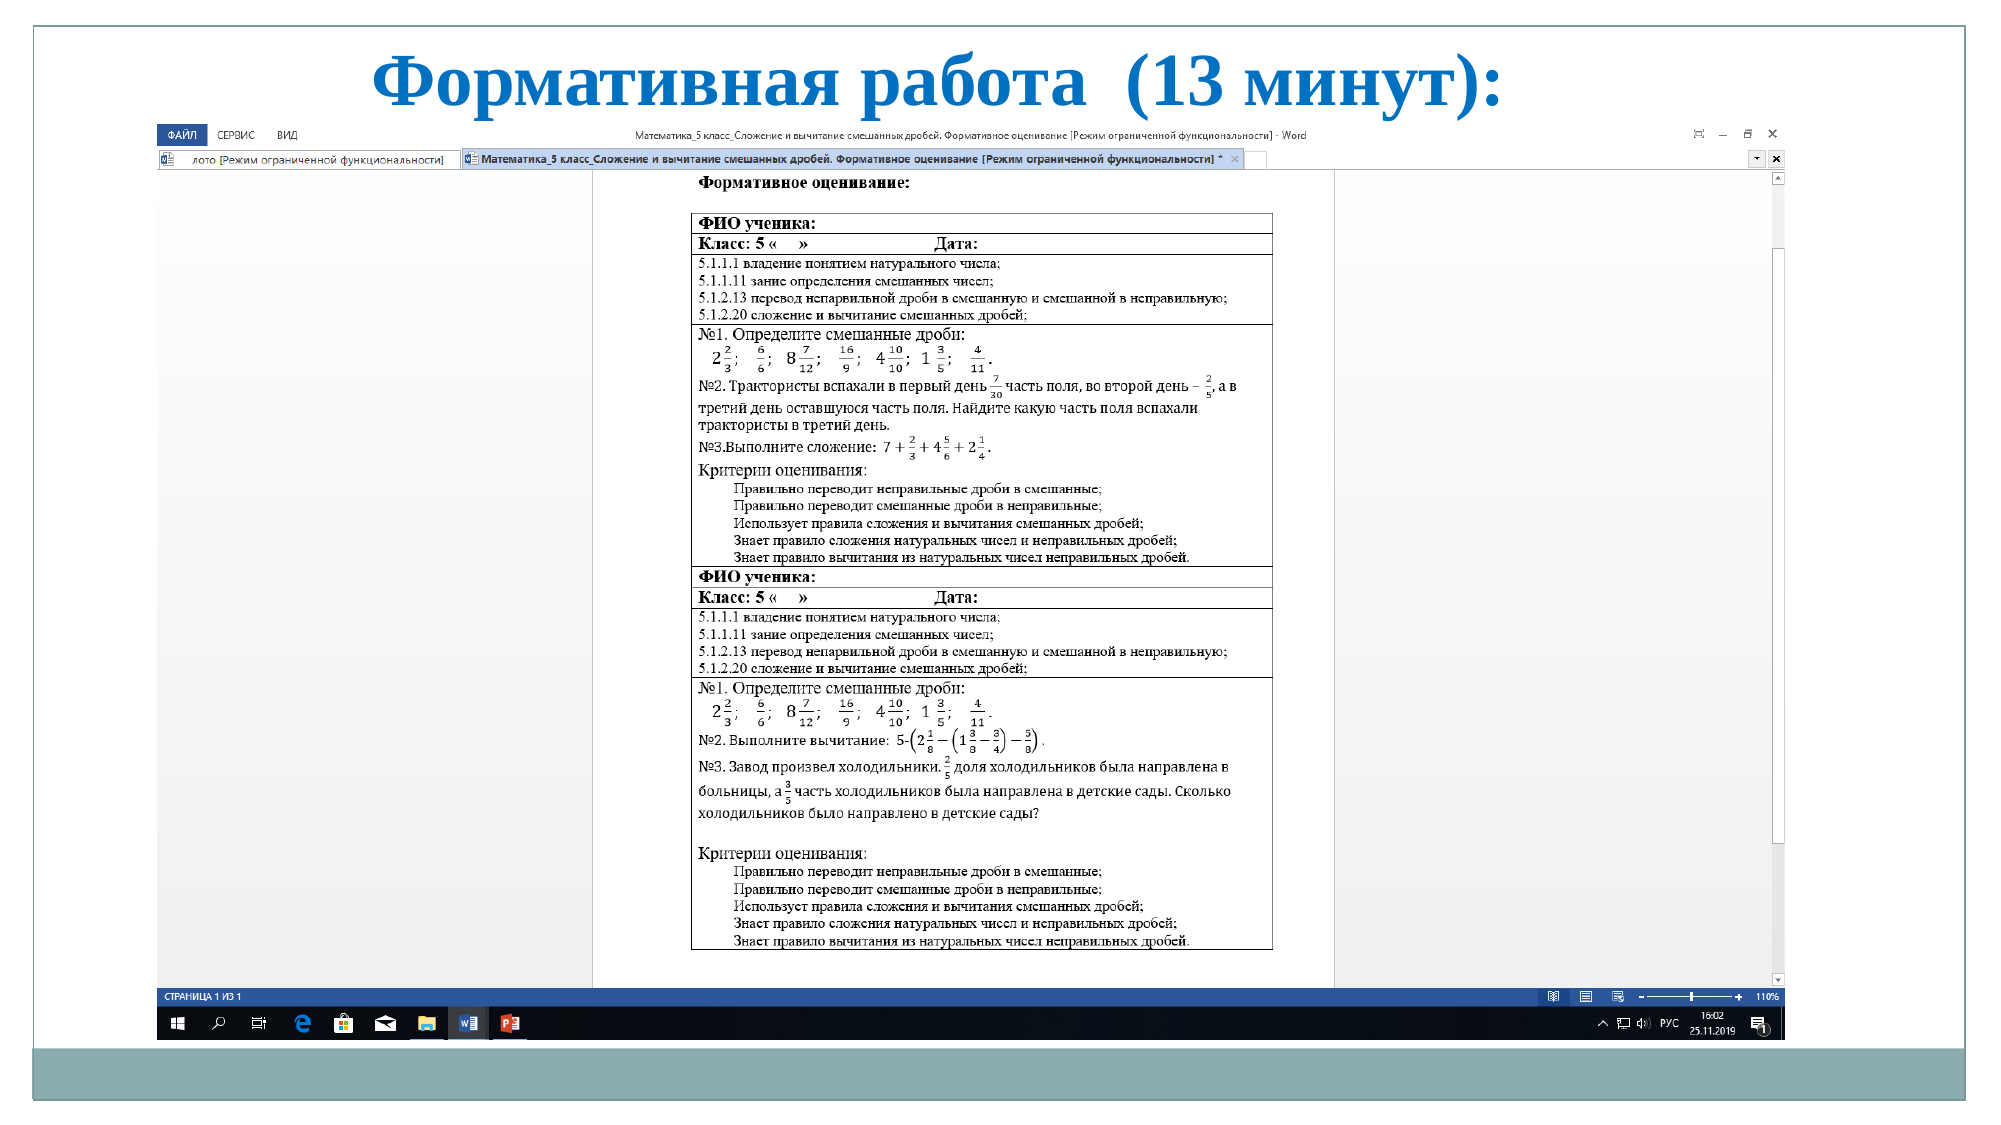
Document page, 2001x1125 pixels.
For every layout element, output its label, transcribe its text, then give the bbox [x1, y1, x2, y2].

picture [157, 124, 1785, 1040]
text_box Формативная работа (13 минут): [19, 23, 1858, 128]
